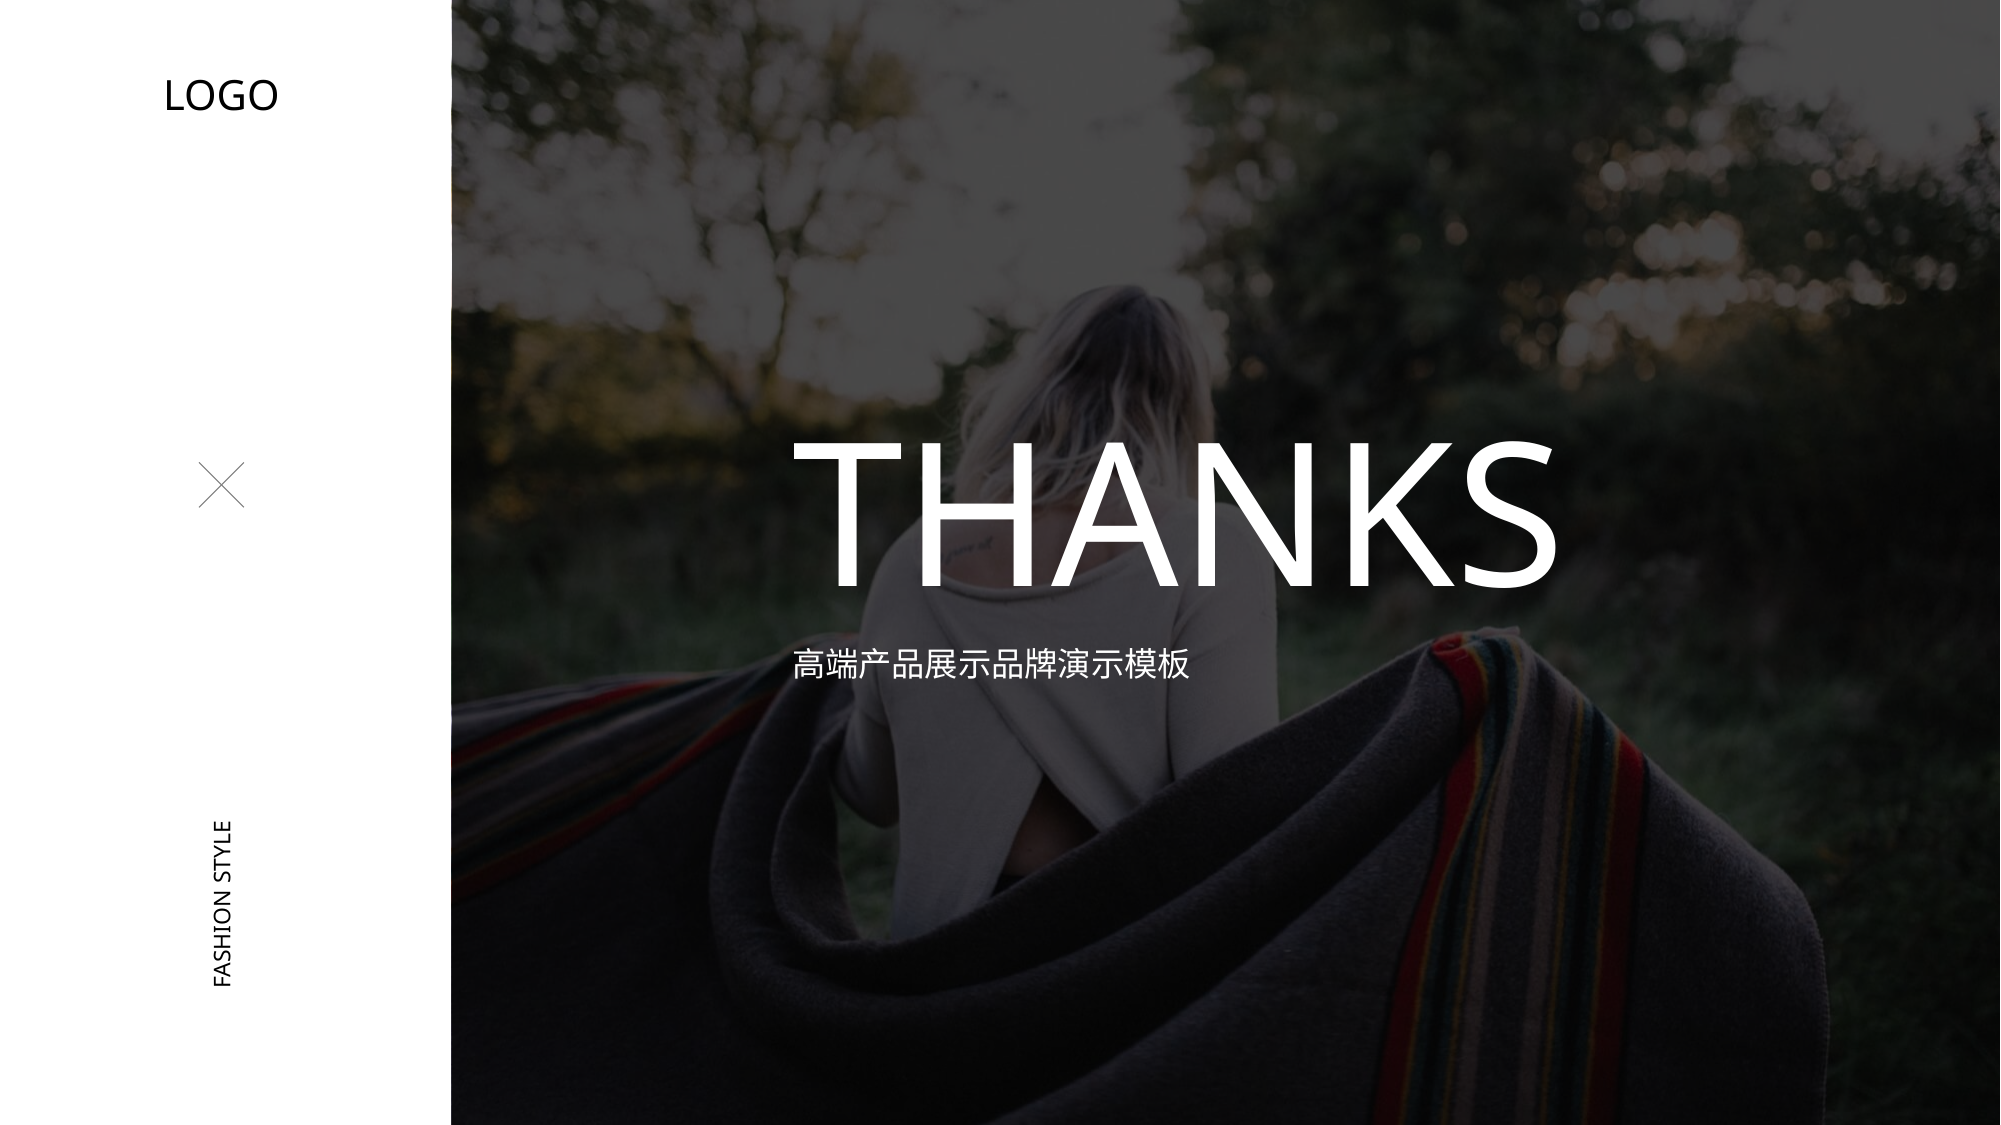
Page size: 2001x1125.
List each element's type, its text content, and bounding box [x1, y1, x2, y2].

text_box LOGO [148, 60, 295, 126]
picture [450, 0, 2000, 1125]
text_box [189, 453, 254, 517]
text_box FASHION STYLE [200, 725, 243, 1004]
